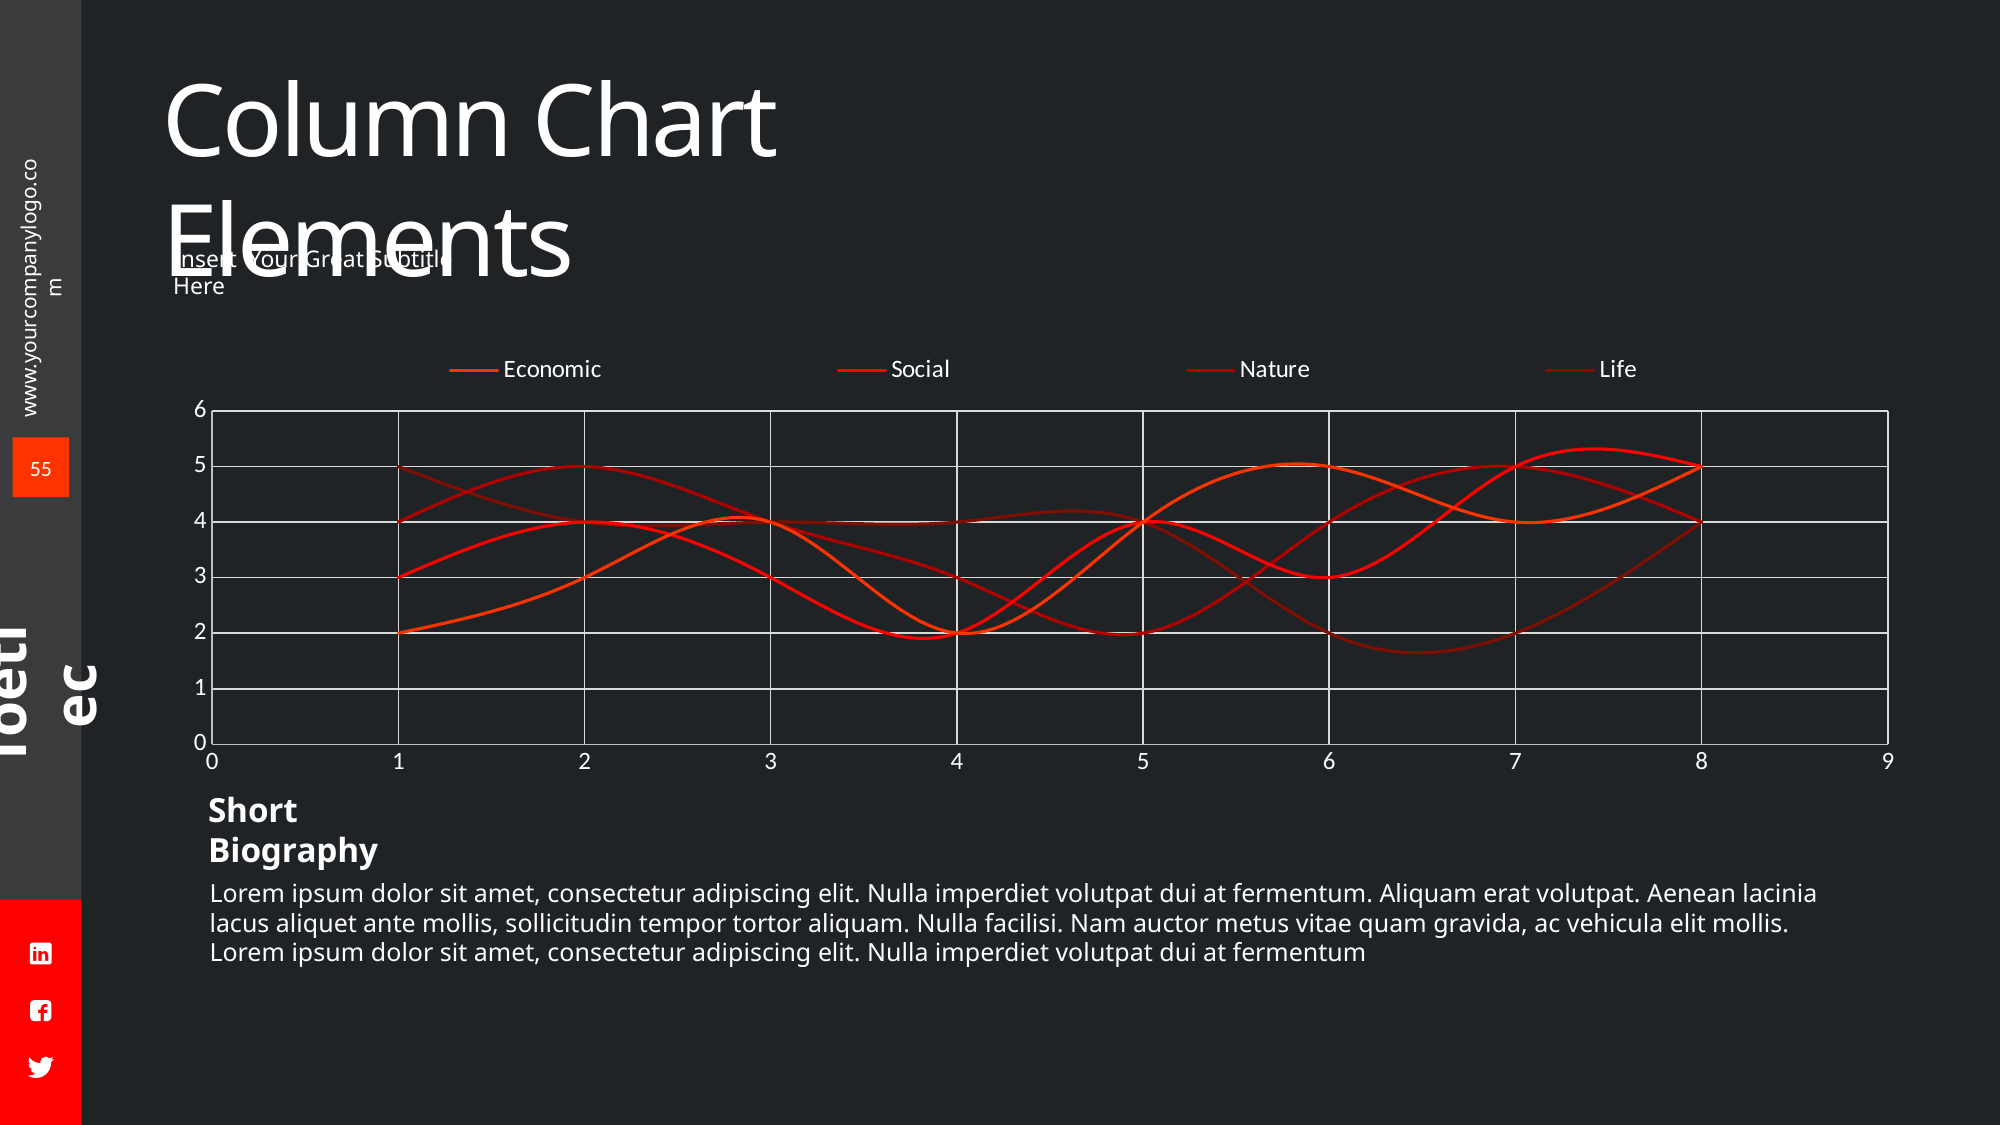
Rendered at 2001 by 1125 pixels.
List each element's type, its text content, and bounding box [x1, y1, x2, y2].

text_box Column Chart Elements [147, 116, 987, 236]
chart [158, 341, 1930, 785]
text_box Lorem ipsum dolor sit amet, consectetur adipiscing elit. Nulla imperdiet volutpat dui at fermentum. Aliquam erat volutpat. Aenean lacinia lacus aliquet ante mollis, sollicitudin tempor tortor aliquam. Nulla facilisi. Nam auctor metus vitae quam gravida, ac vehicula elit mollis. Lorem ipsum dolor sit amet, consectetur adipiscing elit. Nulla imperdiet volutpat dui at fermentum [194, 869, 1873, 975]
text_box Short Biography [193, 795, 478, 863]
slide_number 55 [12, 437, 69, 498]
text_box Insert Your Great Subtitle Here [158, 237, 512, 307]
